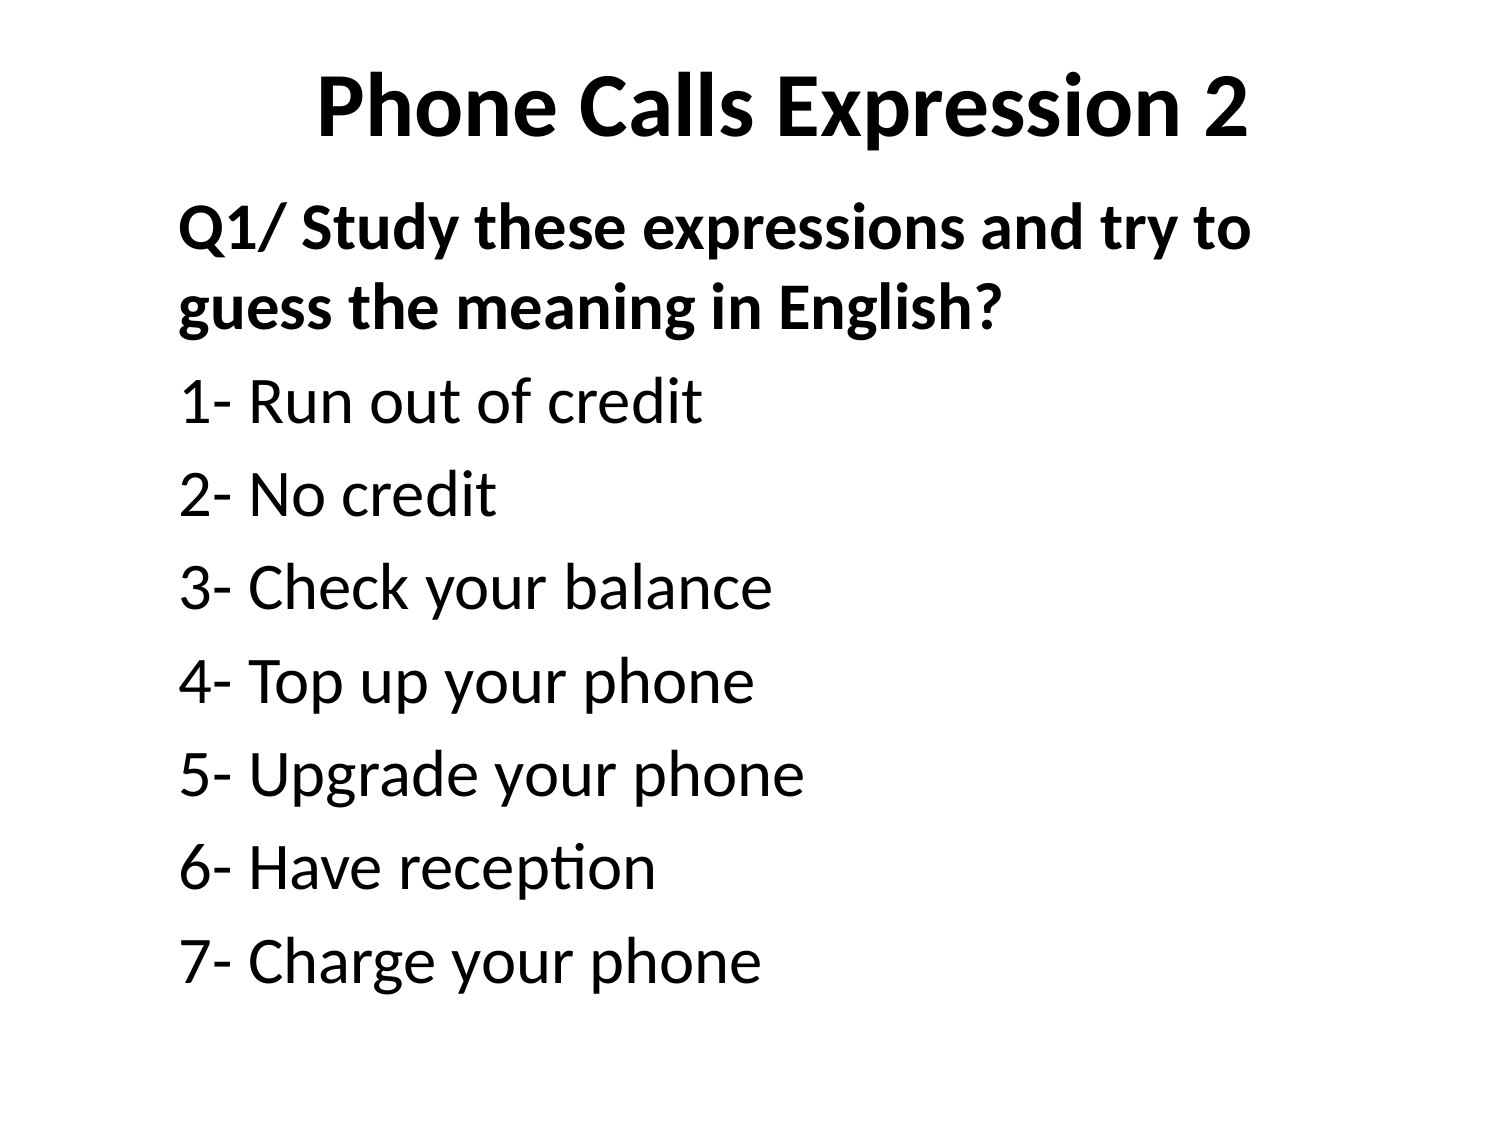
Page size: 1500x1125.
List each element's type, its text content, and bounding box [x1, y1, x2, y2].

title Phone Calls Expression 2 [234, 35, 1334, 164]
subtitle Q1/ Study these expressions and try to guess the meaning in English? 1- Run out of credit 2- No credit 3- Check your balance 4- Top up your phone 5- Upgrade your phone 6- Have reception 7- Charge your phone [164, 175, 1383, 1043]
